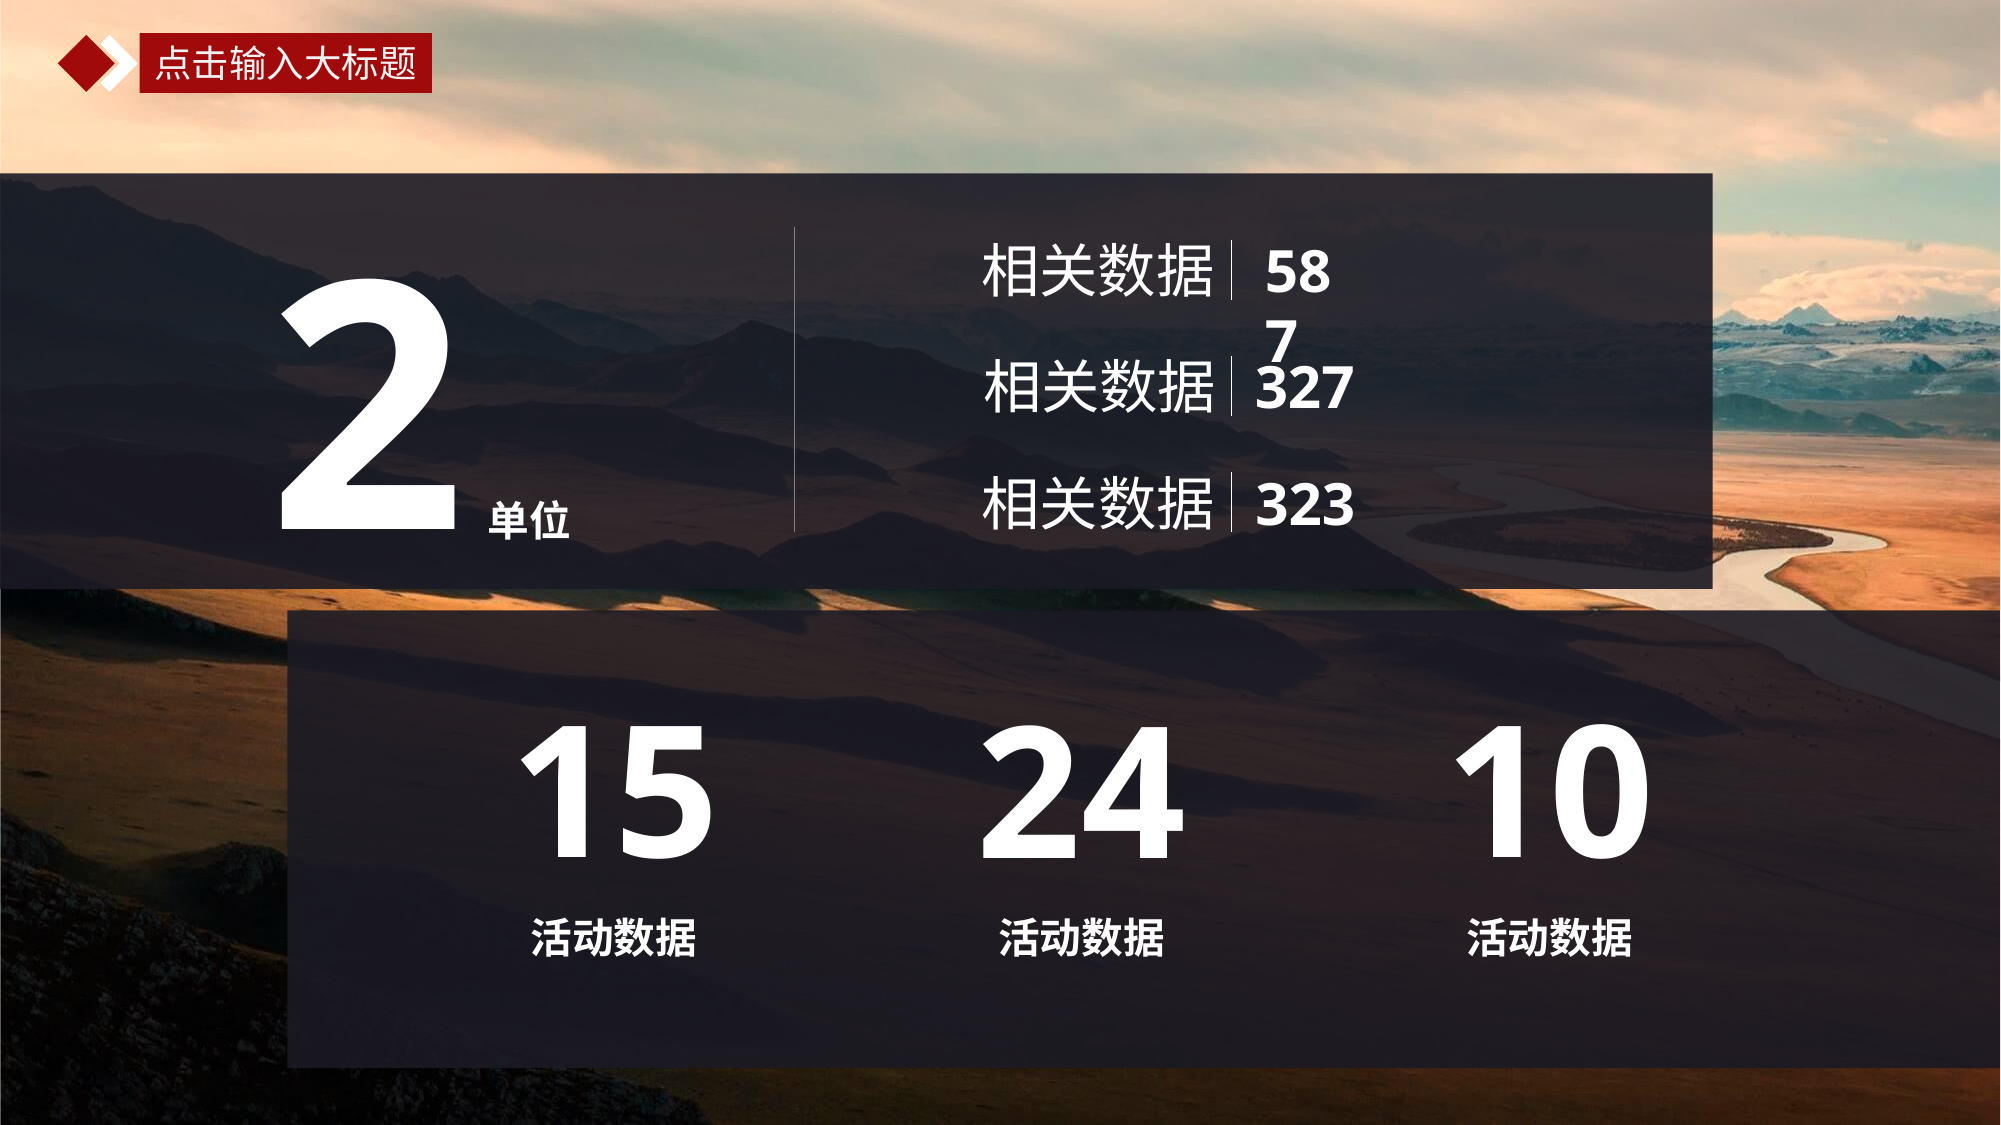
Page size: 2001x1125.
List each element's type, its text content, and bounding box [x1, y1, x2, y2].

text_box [982, 668, 1182, 971]
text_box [57, 34, 138, 92]
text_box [952, 220, 1367, 549]
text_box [1450, 667, 1650, 971]
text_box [514, 667, 714, 971]
text_box [0, 172, 1714, 590]
text_box [286, 609, 2000, 1069]
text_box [275, 176, 587, 611]
text_box 点击输入大标题 [139, 33, 432, 93]
picture [0, 0, 2001, 1125]
